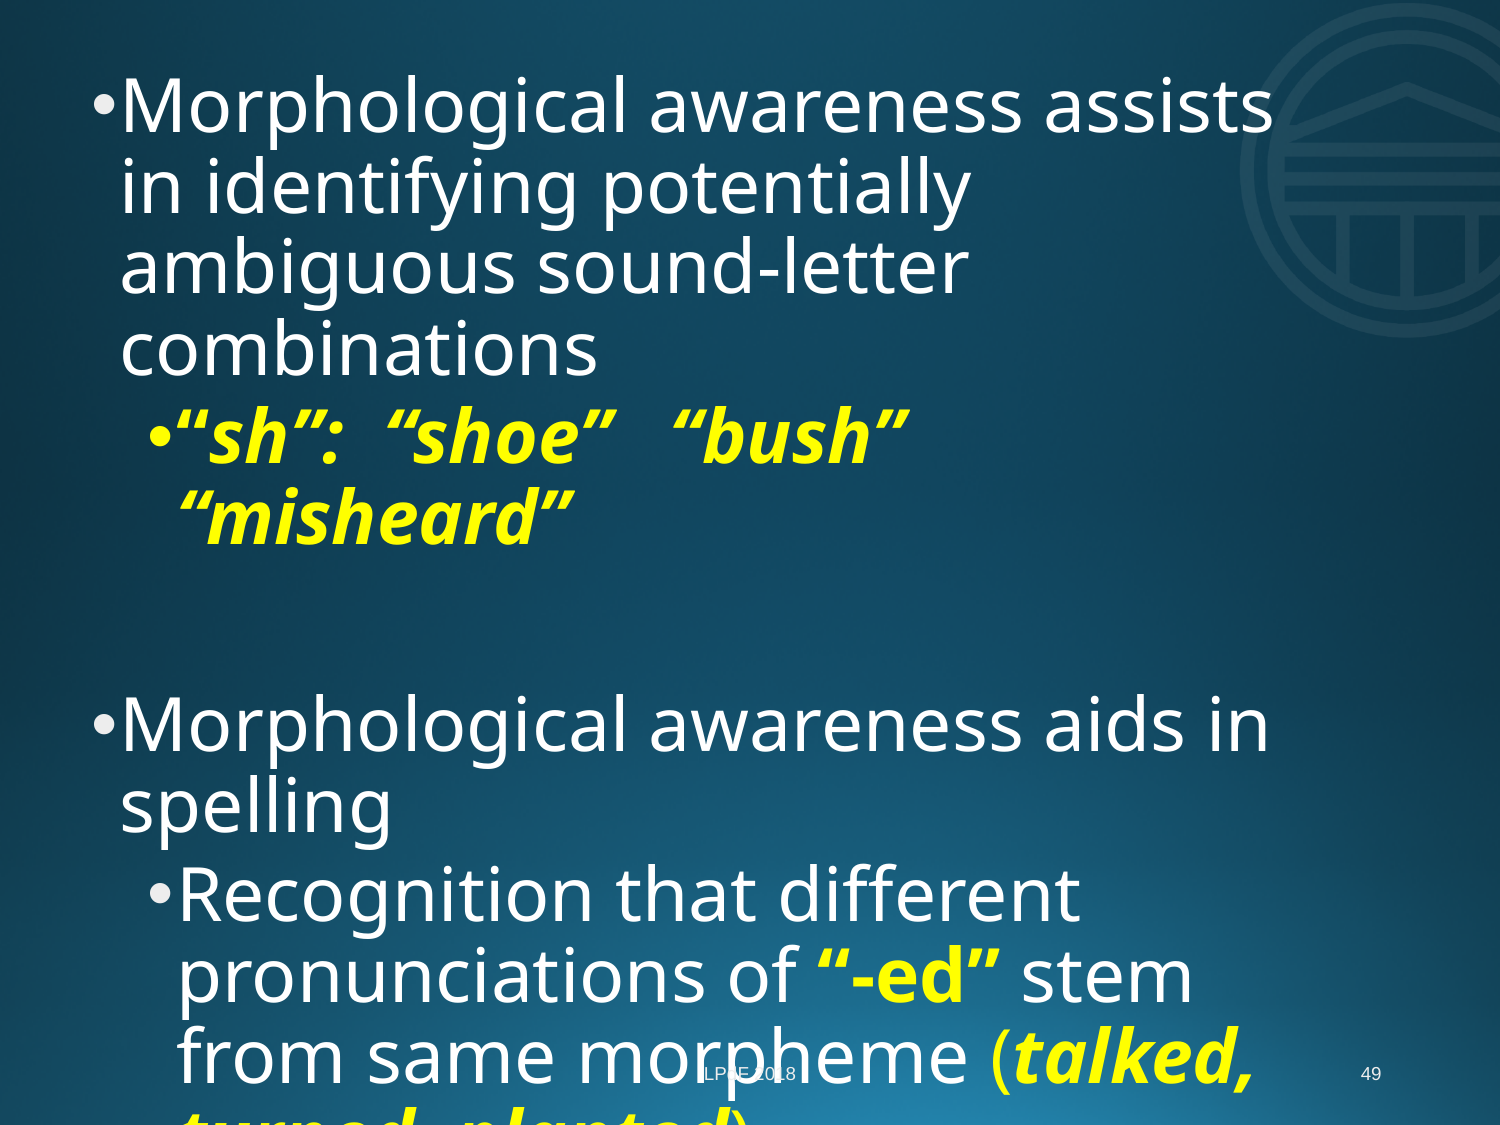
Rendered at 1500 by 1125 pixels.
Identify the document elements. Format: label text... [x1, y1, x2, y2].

slide_number 49 [1059, 1042, 1397, 1103]
footer LPdF 2018 [496, 1042, 1004, 1103]
list Morphological awareness assists in identifying potentially ambiguous sound-letter combinations “sh”: “shoe” “bush” “misheard” Morphological awareness aids in spelling Recognition that different pronunciations of “-ed” stem from same morpheme (talked, turned, planted) [76, 59, 1306, 817]
picture [0, 0, 1500, 1125]
